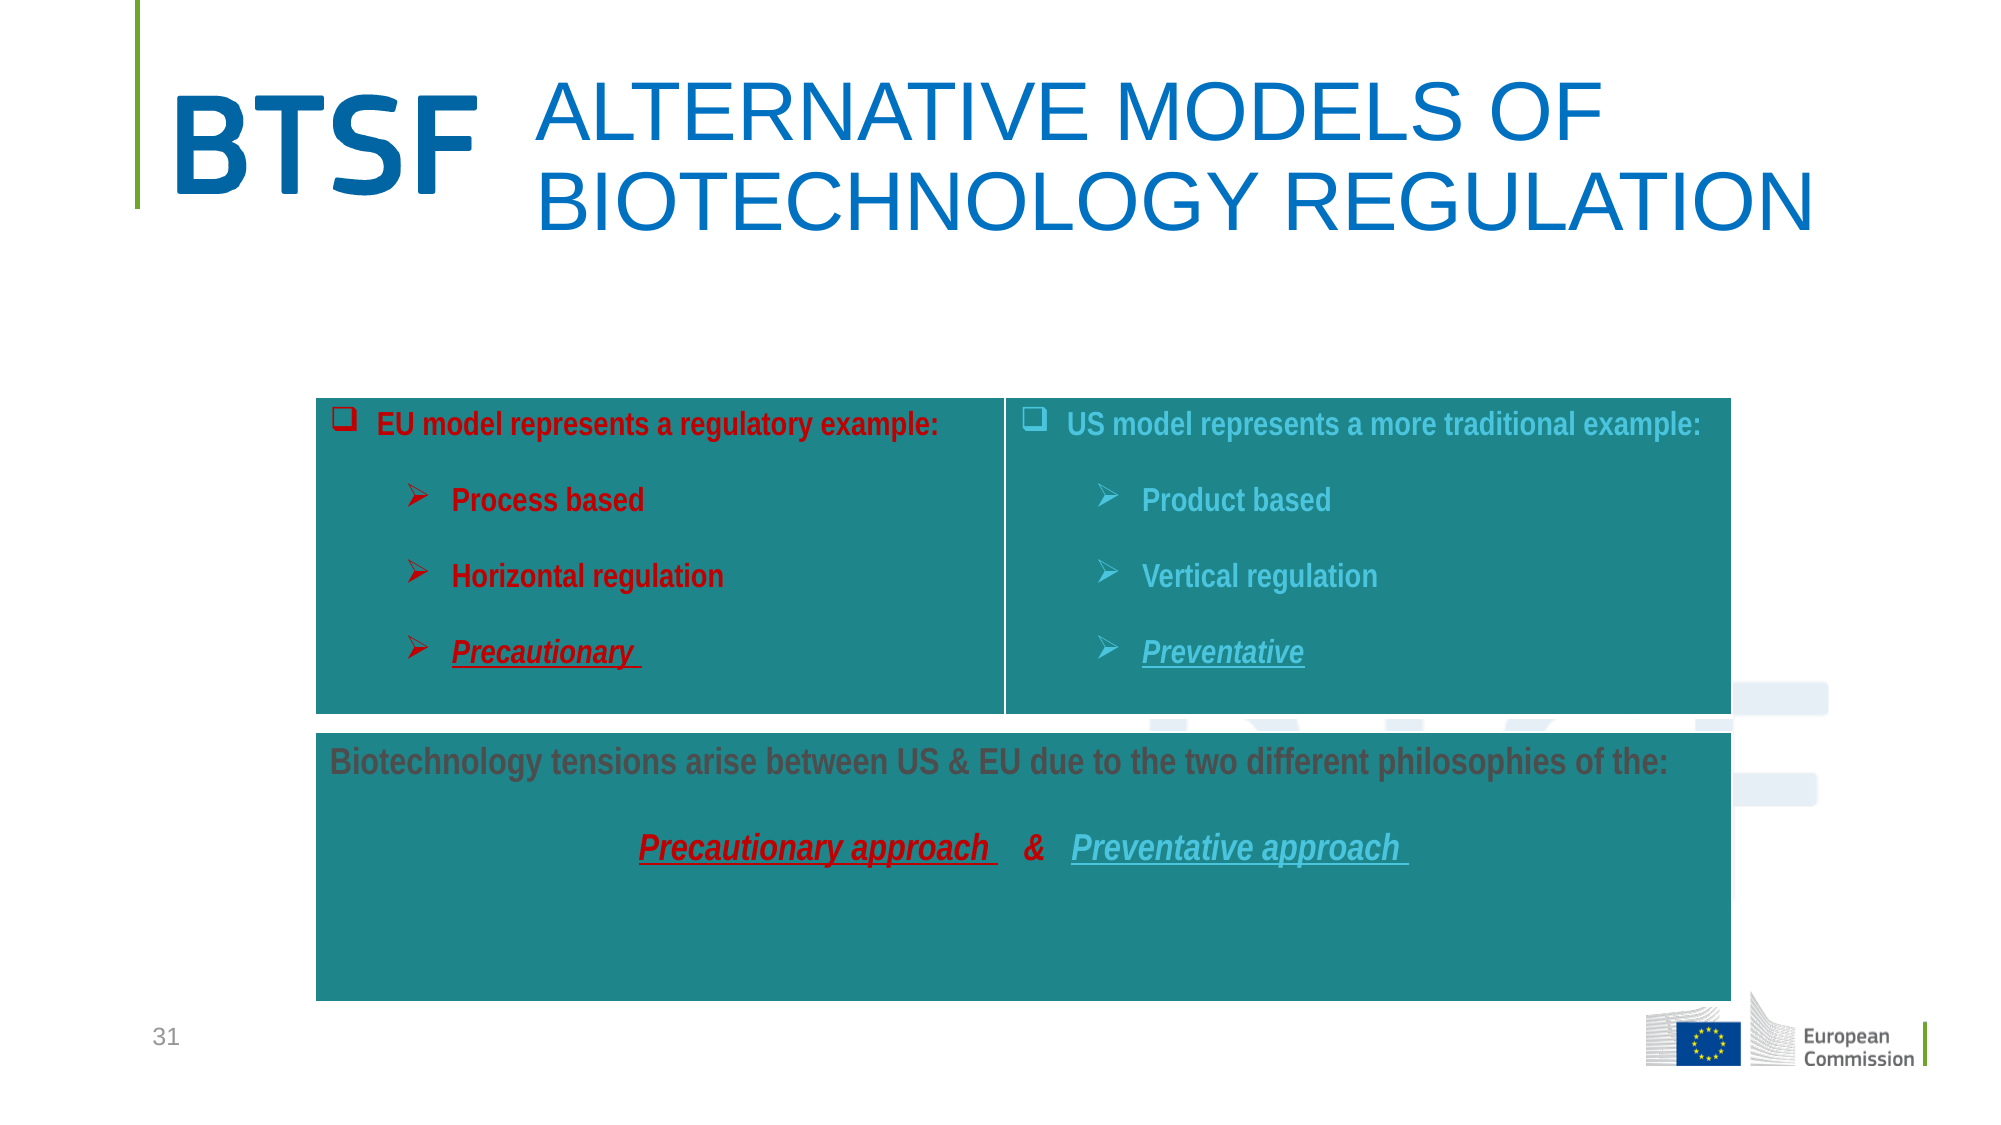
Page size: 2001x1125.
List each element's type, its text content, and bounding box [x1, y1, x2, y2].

table_header Biotechnology tensions arise between US & EU due to the two different philosophies of the: Precautionary approach & Preventative approach [316, 733, 1731, 1001]
picture [1646, 991, 1927, 1066]
picture [148, 77, 516, 214]
table_header EU model represents a regulatory example: Process based Horizontal regulation Precautionary [316, 398, 1004, 714]
slide_number 31 [137, 1005, 588, 1066]
title ALTERNATIVE MODELS OF BIOTECHNOLOGY REGULATION [520, 220, 1908, 349]
table_header US model represents a more traditional example: Product based Vertical regulation Preventative [1006, 398, 1731, 714]
